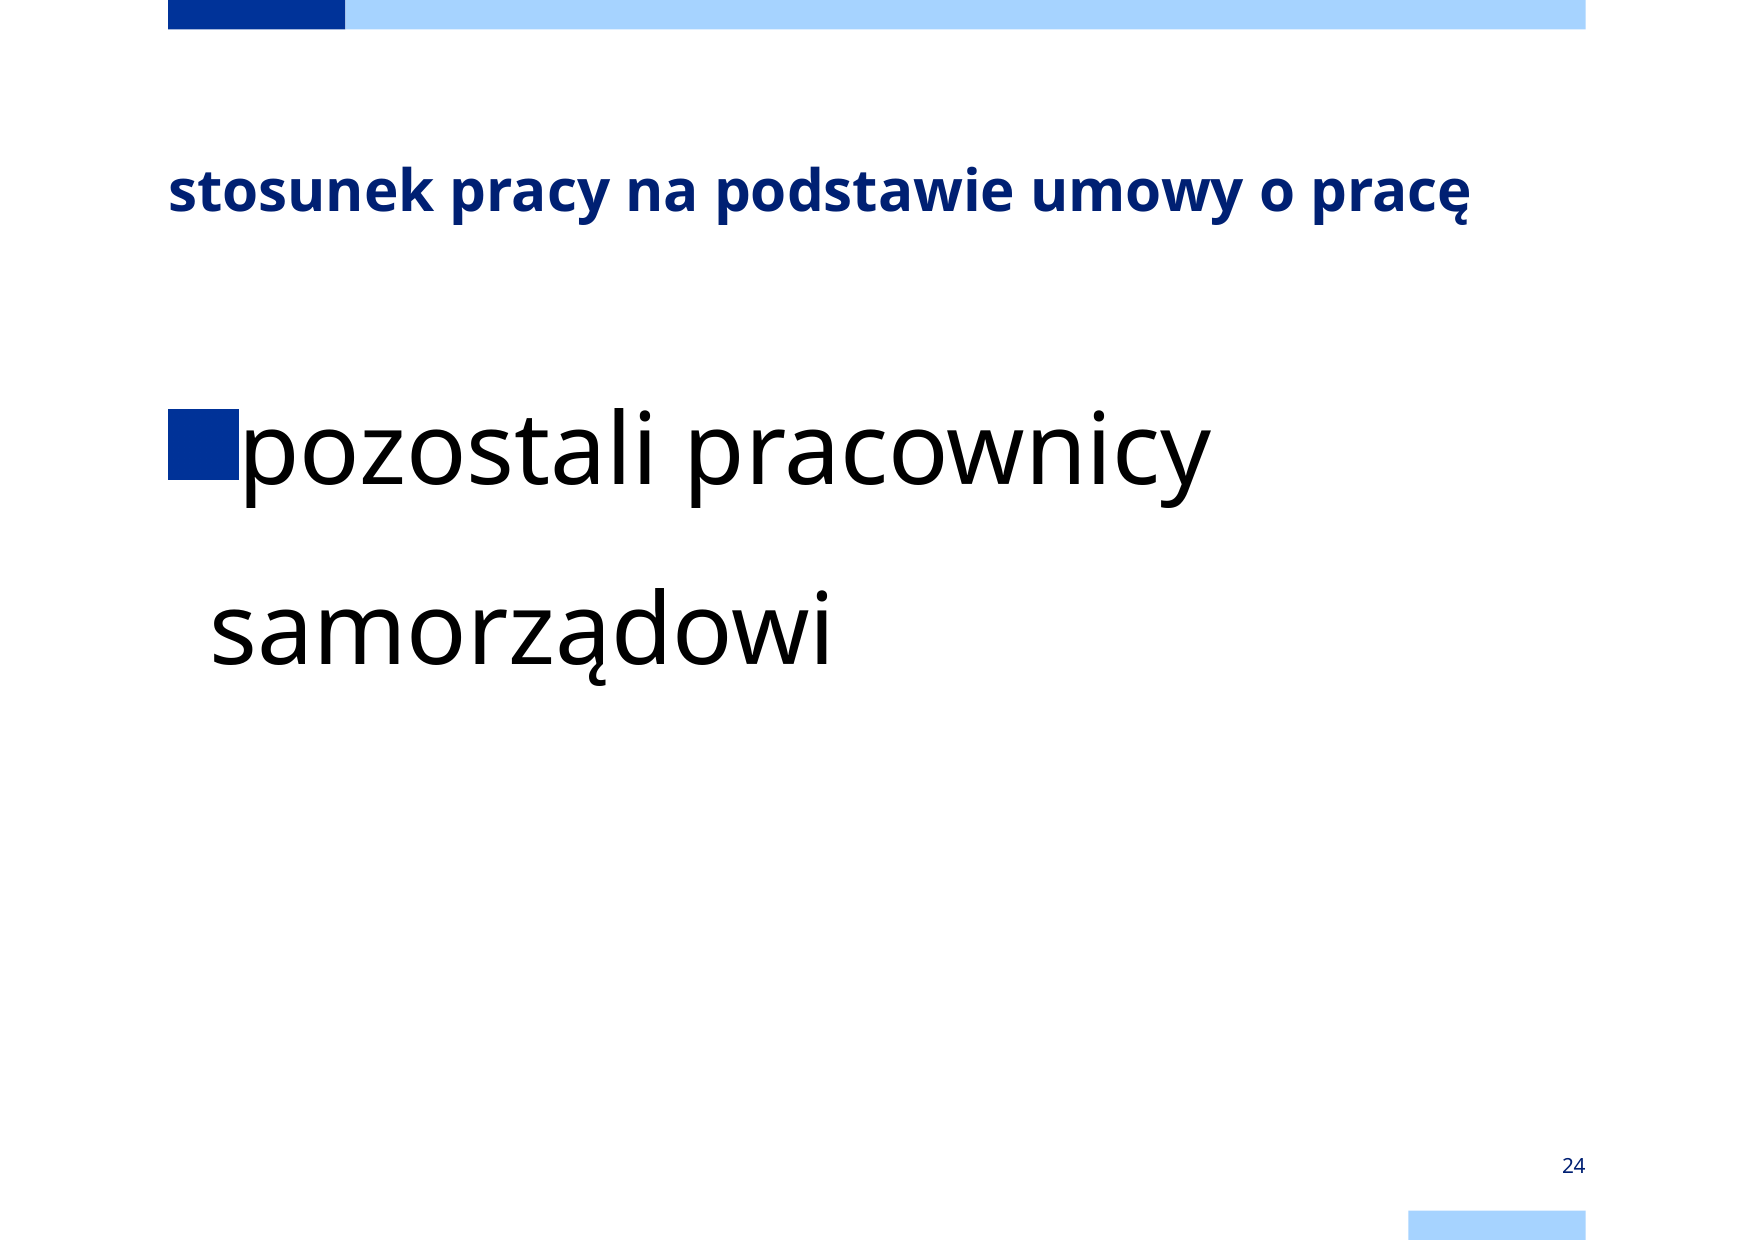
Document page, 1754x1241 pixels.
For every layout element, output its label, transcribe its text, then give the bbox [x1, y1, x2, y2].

list pozostali pracownicy samorządowi [168, 324, 1586, 1093]
slide_number 24 [1408, 1151, 1586, 1182]
title stosunek pracy na podstawie umowy o pracę [168, 147, 1586, 324]
picture [168, 409, 239, 480]
